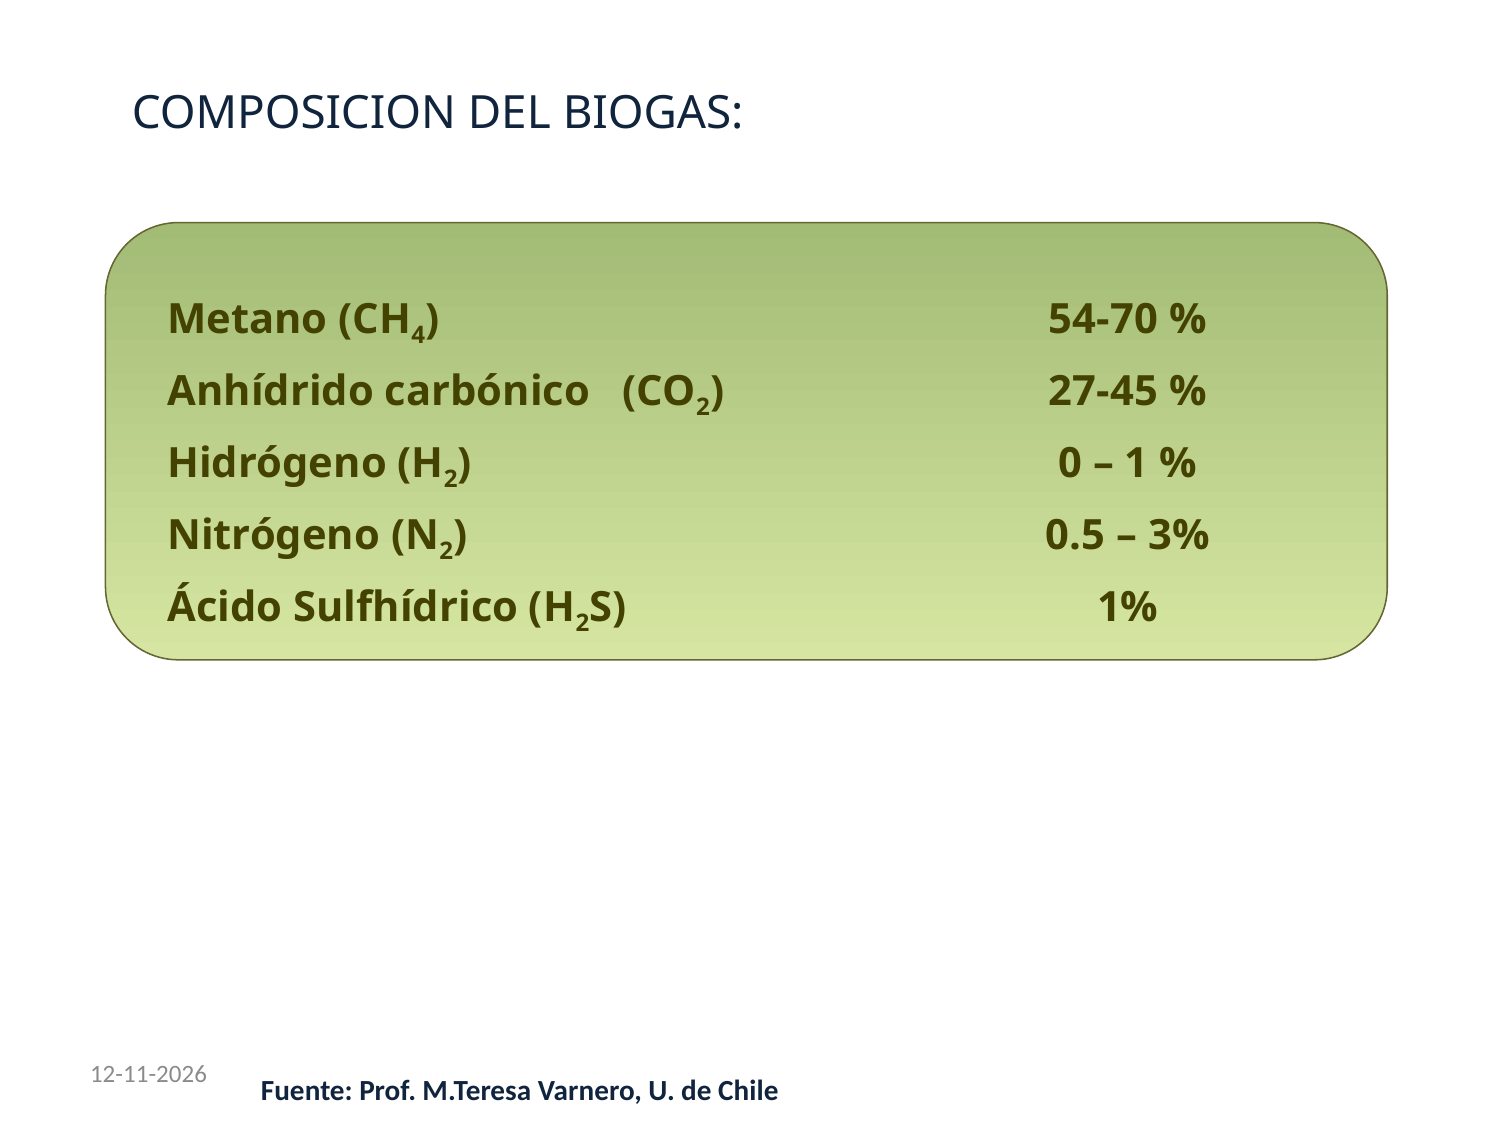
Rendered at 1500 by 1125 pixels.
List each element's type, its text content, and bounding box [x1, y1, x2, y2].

table_cell Anhídrido carbónico (CO2) [152, 353, 749, 425]
table_cell Nitrógeno (N2) [152, 497, 749, 569]
table_cell 0.5 – 3% [749, 497, 1346, 569]
table_cell Hidrógeno (H2) [152, 425, 749, 497]
text_box Fuente: Prof. M.Teresa Varnero, U. de Chile [246, 1064, 1231, 1114]
table_header Metano (CH4) [152, 281, 749, 353]
text_box COMPOSICION DEL BIOGAS: [117, 82, 1370, 147]
table_cell 27-45 % [749, 353, 1346, 425]
table_cell 1% [749, 569, 1346, 641]
table_cell Ácido Sulfhídrico (H2S) [152, 569, 749, 641]
table_header 54-70 % [749, 281, 1346, 353]
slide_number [75, 1042, 425, 1103]
text_box [105, 222, 1388, 660]
table_cell 0 – 1 % [749, 425, 1346, 497]
